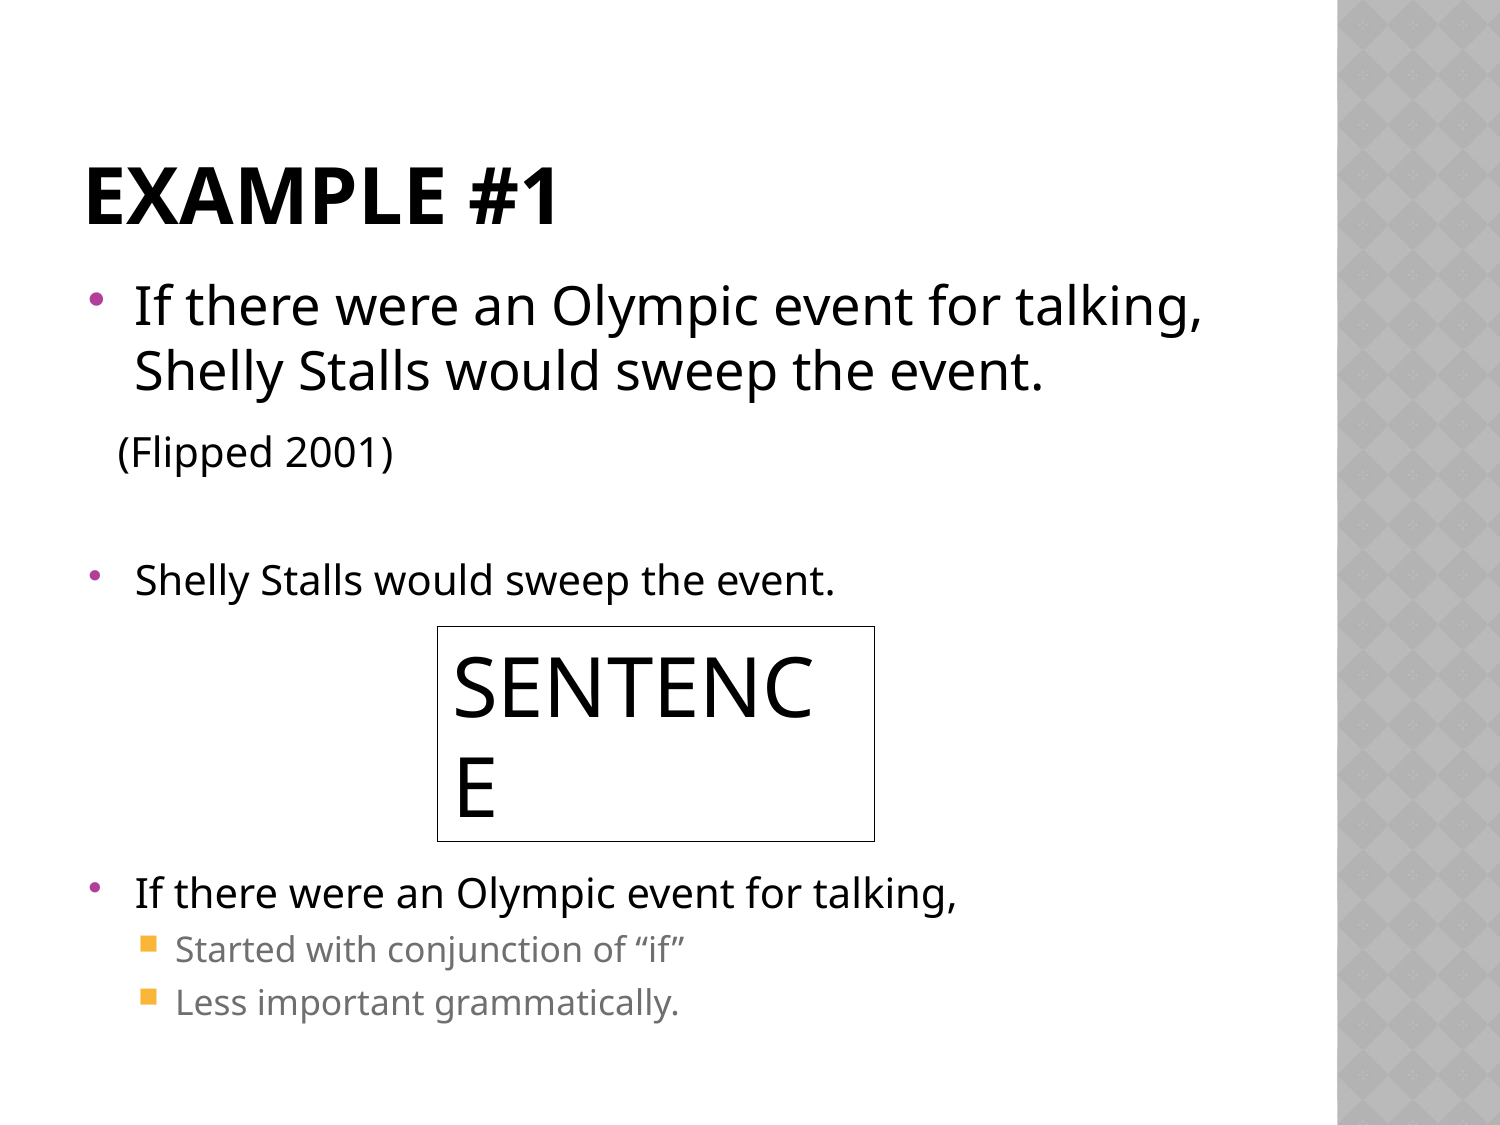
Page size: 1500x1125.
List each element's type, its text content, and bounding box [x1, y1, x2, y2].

list If there were an Olympic event for talking, Shelly Stalls would sweep the event. (Flipped 2001) Shelly Stalls would sweep the event. If there were an Olympic event for talking, Started with conjunction of “if” Less important grammatically. [75, 264, 1263, 1059]
title Example #1 [75, 52, 1263, 240]
text_box SENTENCE [437, 626, 875, 842]
